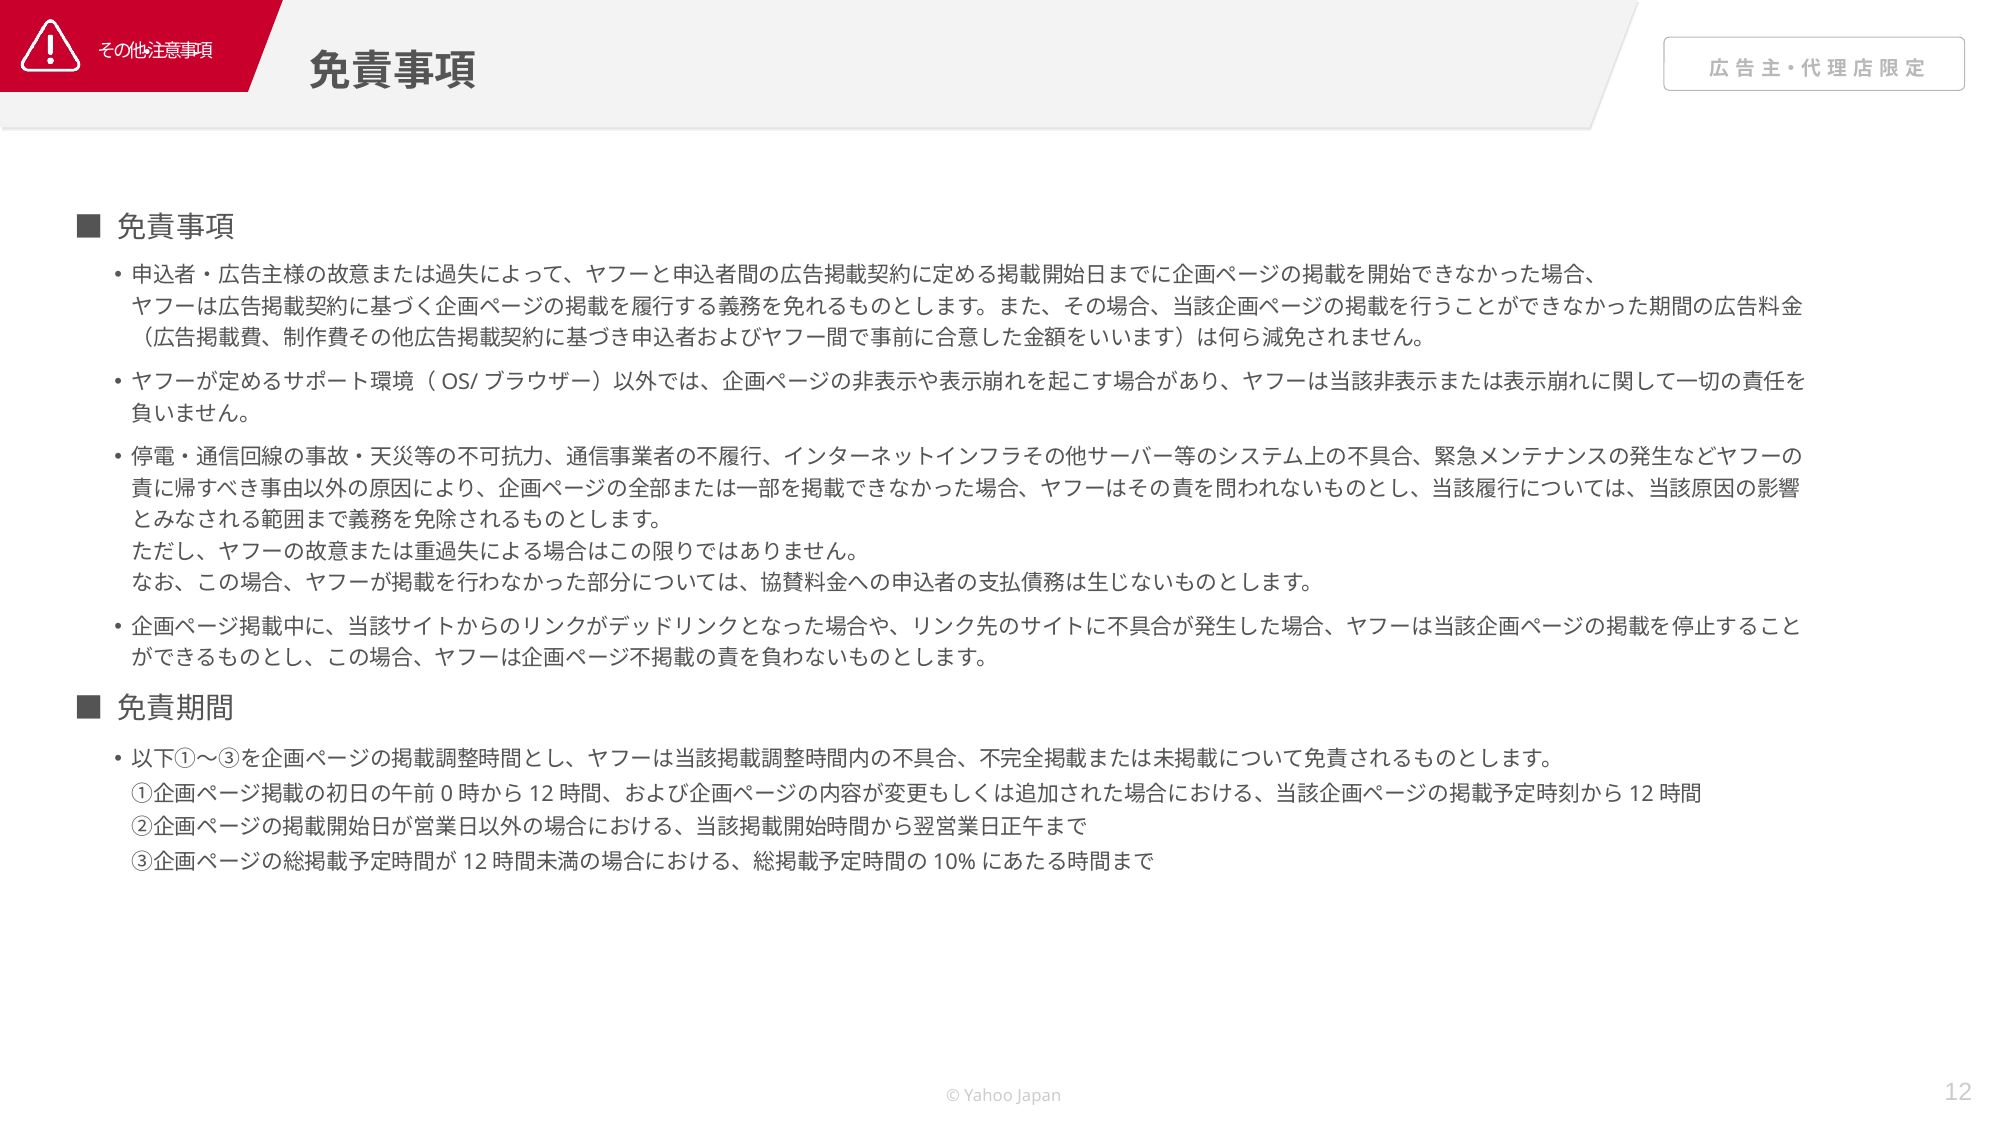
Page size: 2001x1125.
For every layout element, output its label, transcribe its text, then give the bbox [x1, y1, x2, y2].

picture [16, 12, 84, 80]
list 免責事項 [309, 41, 1645, 97]
list その他・注意事項 [97, 13, 240, 81]
text_box ■ 免責事項 申込者・広告主様の故意または過失によって、ヤフーと申込者間の広告掲載契約に定める掲載開始日までに企画ページの掲載を開始できなかった場合、 ヤフーは広告掲載契約に基づく企画ページの掲載を履行する義務を免れるものとします。また、その場合、当該企画ページの掲載を行うことができなかった期間の広告料金（広告掲載費、制作費その他広告掲載契約に基づき申込者およびヤフー間で事前に合意した金額をいいます）は何ら減免されません。 ヤフーが定めるサポート環境（OS/ブラウザー）以外では、企画ページの非表示や表示崩れを起こす場合があり、ヤフーは当該非表示または表示崩れに関して一切の責任を負いません。 停電・通信回線の事故・天災等の不可抗力、通信事業者の不履行、インターネットインフラその他サーバー等のシステム上の不具合、緊急メンテナンスの発生などヤフーの責に帰すべき事由以外の原因により、企画ページの全部または一部を掲載できなかった場合、ヤフーはその責を問われないものとし、当該履行については、当該原因の影響とみなされる範囲まで義務を免除されるものとします。 ただし、ヤフーの故意または重過失による場合はこの限りではありません。 なお、この場合、ヤフーが掲載を行わなかった部分については、協賛料金への申込者の支払債務は生じないものとします。 企画ページ掲載中に、当該サイトからのリンクがデッドリンクとなった場合や、リンク先のサイトに不具合が発生した場合、ヤフーは当該企画ページの掲載を停止することができるものとし、この場合、ヤフーは企画ページ不掲載の責を負わないものとします。 ■ 免責期間 以下①～③を企画ページの掲載調整時間とし、ヤフーは当該掲載調整時間内の不具合、不完全掲載または未掲載について免責されるものとします。 ①企画ページ掲載の初日の午前0時から12時間、および企画ページの内容が変更もしくは追加された場合における、当該企画ページの掲載予定時刻から12時間 ②企画ページの掲載開始日が営業日以外の場合における、当該掲載開始時間から翌営業日正午まで ③企画ページの総掲載予定時間が12時間未満の場合における、総掲載予定時間の10%にあたる時間まで [74, 201, 1819, 874]
